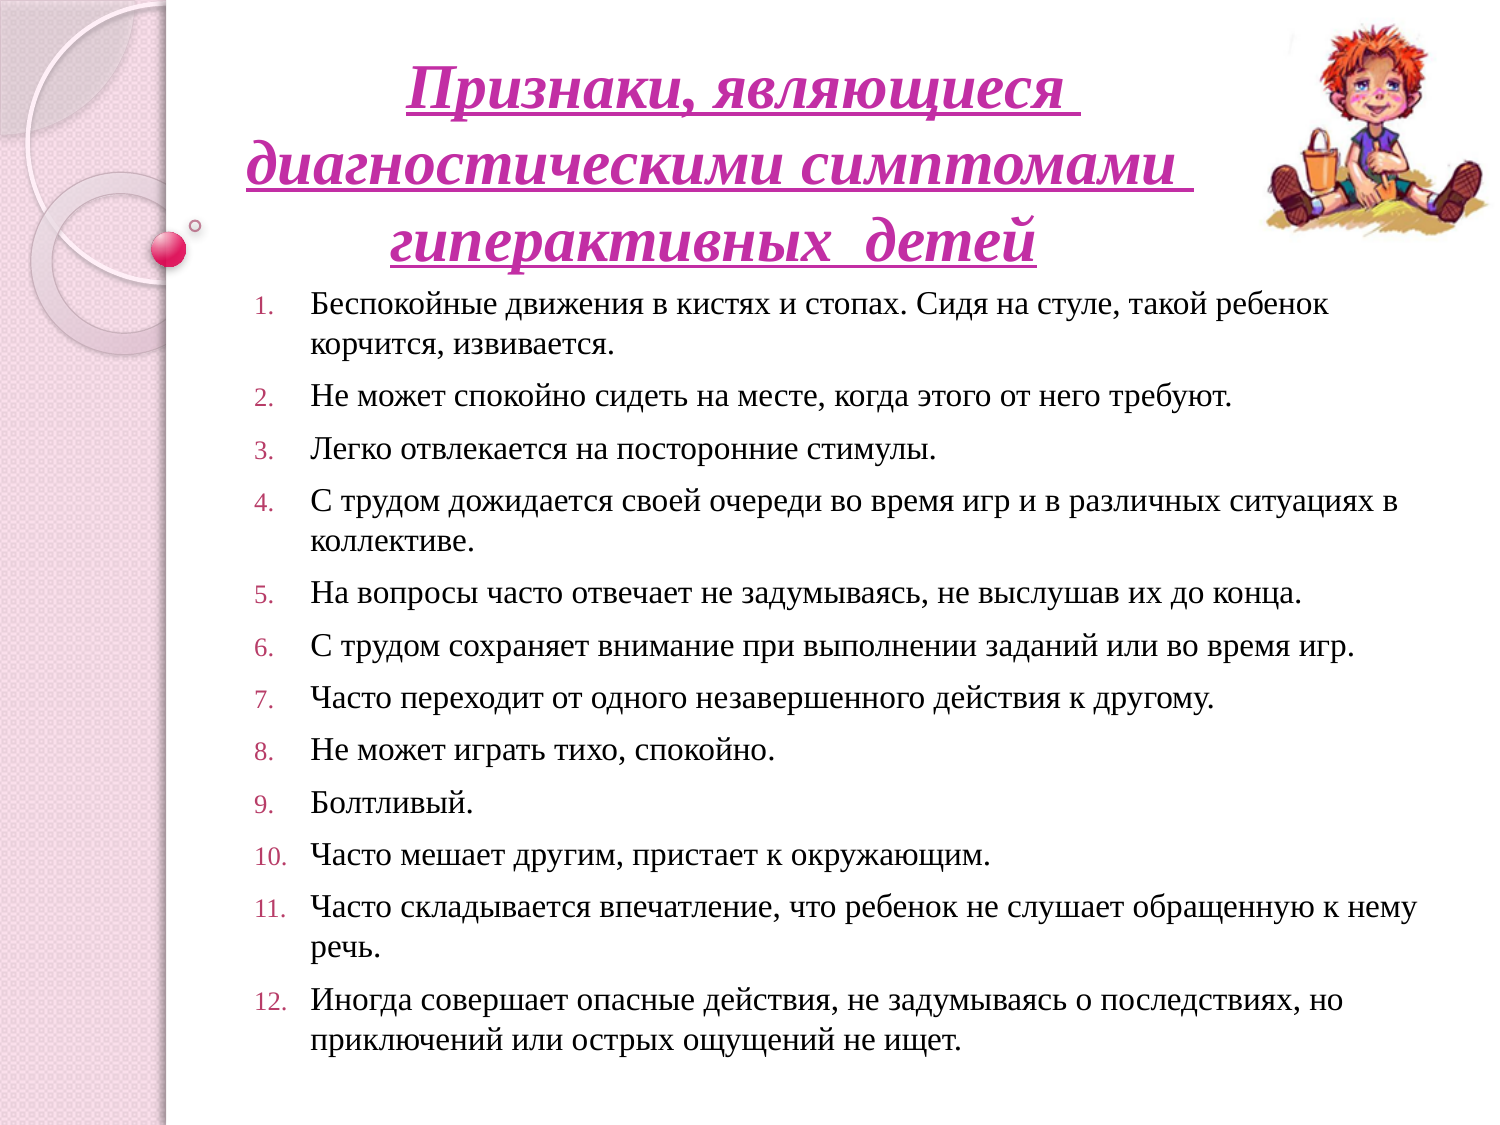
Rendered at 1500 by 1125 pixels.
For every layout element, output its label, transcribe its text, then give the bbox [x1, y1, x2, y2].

title Признаки, являющиеся диагностическими симптомами гиперактивных детей [199, 35, 1395, 282]
picture [1257, 0, 1497, 266]
subtitle Беспокойные движения в кистях и стопах. Сидя на стуле, такой ребенок корчится, извивается. Не может спокойно сидеть на месте, когда этого от него требуют. Легко отвлекается на посторонние стимулы. С трудом дожидается своей очереди во время игр и в различных ситуациях в коллективе. На вопросы часто отвечает не задумываясь, не выслушав их до конца. С трудом сохраняет внимание при выполнении заданий или во время игр. Часто переходит от одного незавершенного действия к другому. Не может играть тихо, спокойно. Болтливый. Часто мешает другим, пристает к окружающим. Часто складывается впечатление, что ребенок не слушает обращенную к нему речь. Иногда совершает опасные действия, не задумываясь о последствиях, но приключений или острых ощущений не ищет. [234, 281, 1450, 1090]
